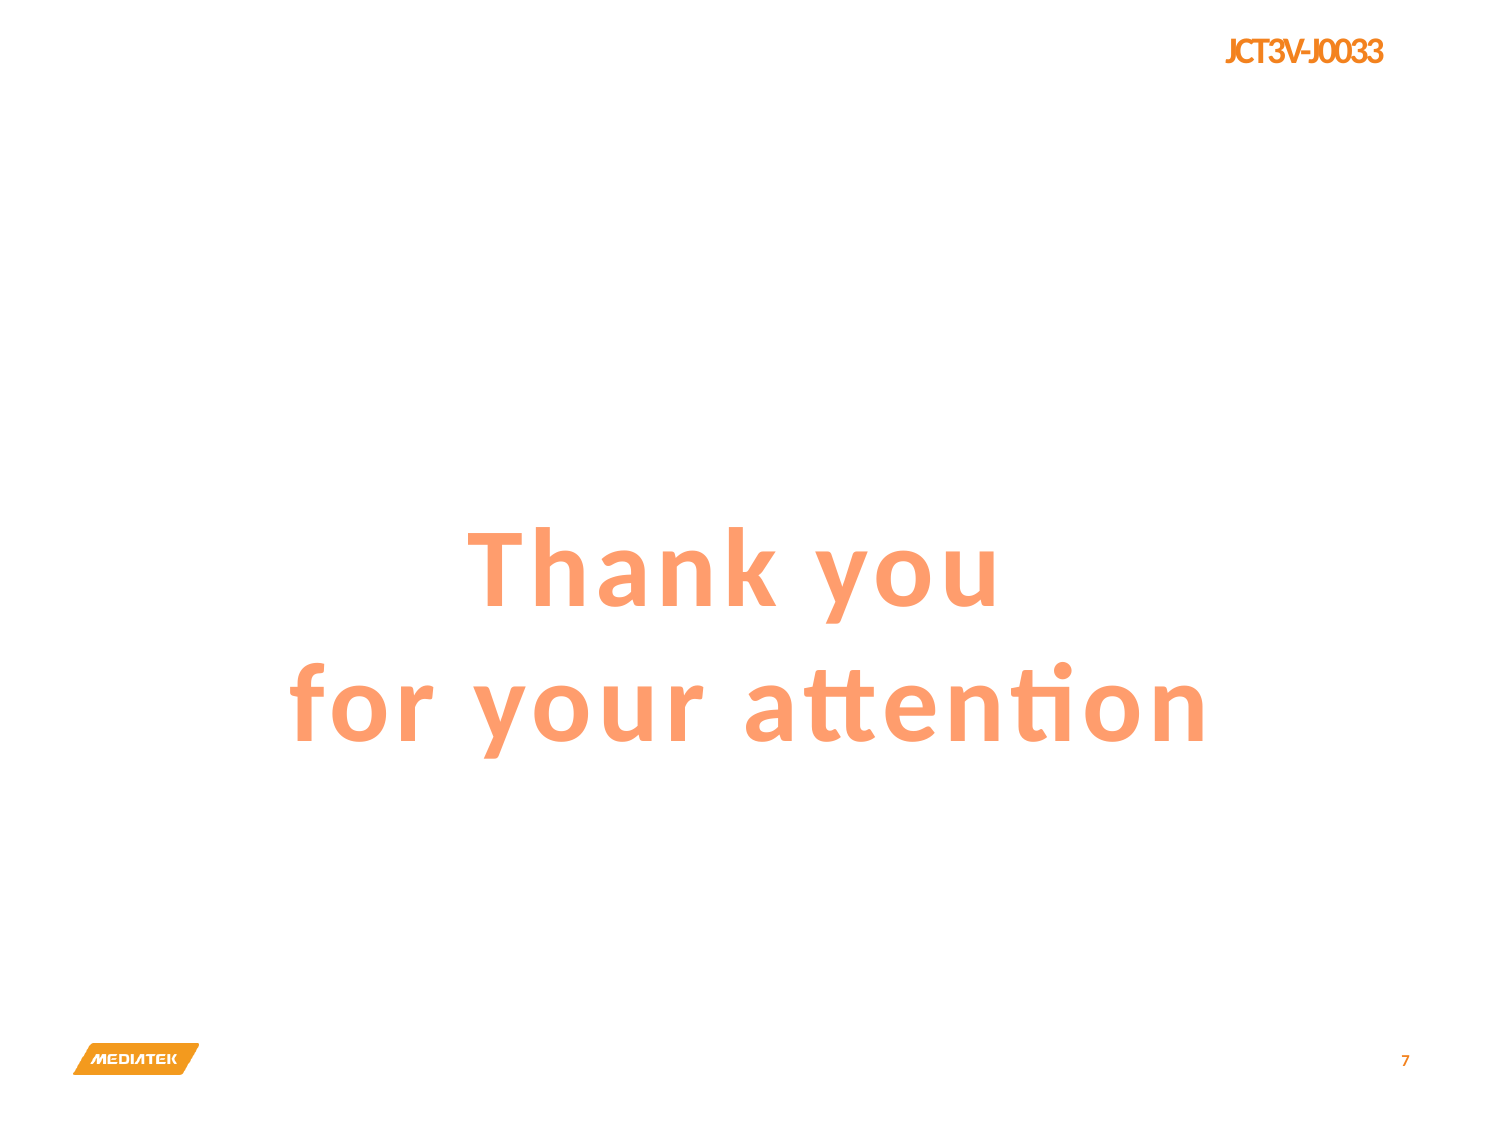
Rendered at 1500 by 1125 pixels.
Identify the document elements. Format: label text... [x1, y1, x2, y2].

text_box Thank you for your attention [274, 486, 1226, 772]
slide_number 7 [1251, 1029, 1425, 1090]
picture [73, 1043, 199, 1075]
